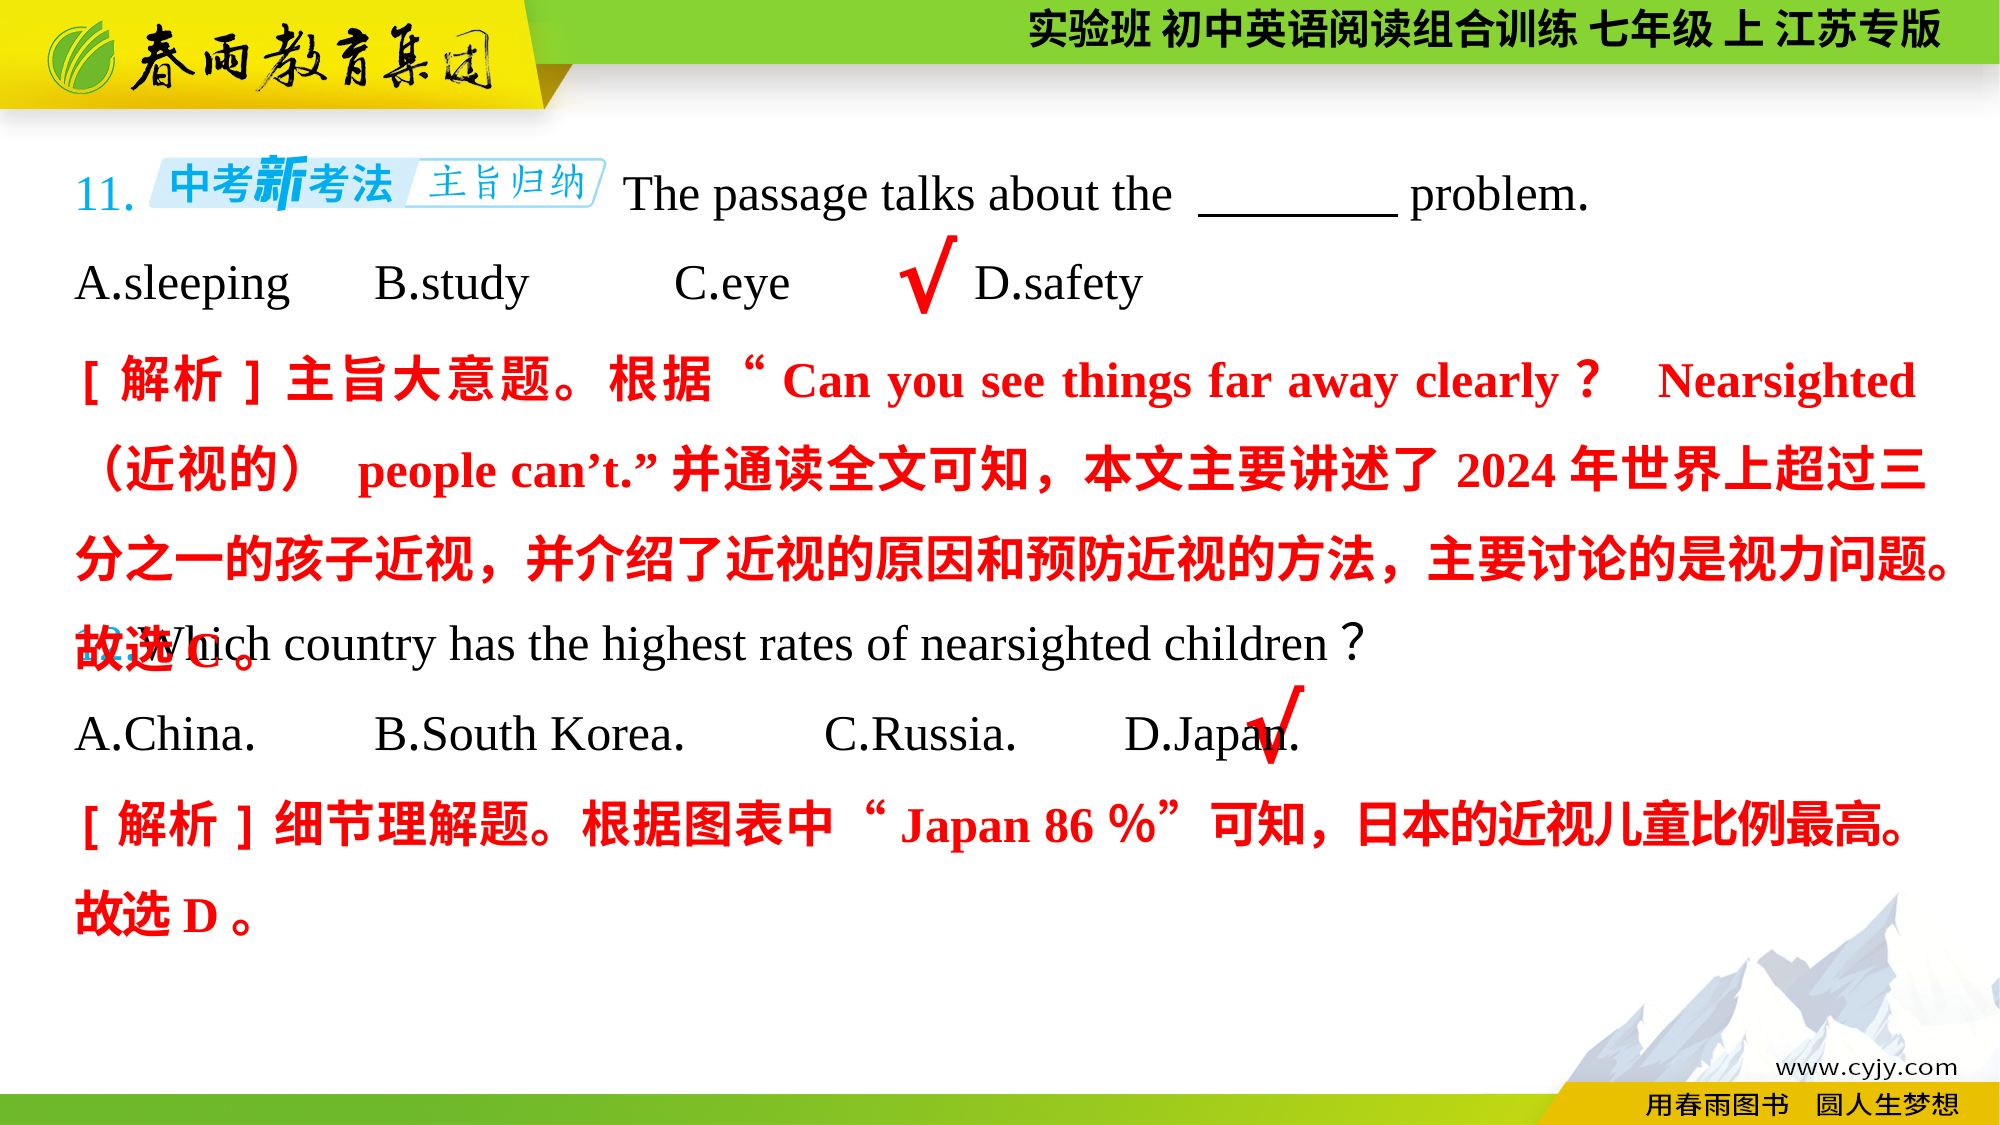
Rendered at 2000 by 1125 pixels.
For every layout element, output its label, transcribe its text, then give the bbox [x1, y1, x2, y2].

list 11. The passage talks about the problem. A.sleeping B.study C.eye D.safety 12.Which country has the highest rates of nearsighted children？ A.China. B.South Korea. C.Russia. D.Japan. [59, 122, 1944, 309]
text_box [解析]主旨大意题。根据“Can you see things far away clearly？ Nearsighted（近视的） people can’t.”并通读全文可知，本文主要讲述了2024年世界上超过三分之一的孩子近视，并介绍了近视的原因和预防近视的方法，主要讨论的是视力问题。故选C。 [59, 309, 1944, 685]
text_box [解析]细节理解题。根据图表中“Japan 86％”可知，日本的近视儿童比例最高。故选D。 [59, 755, 1944, 950]
list 11. The passage talks about the problem. A.sleeping B.study C.eye D.safety 12.Which country has the highest rates of nearsighted children？ A.China. B.South Korea. C.Russia. D.Japan. [59, 685, 1944, 755]
picture [0, 0, 2000, 1125]
